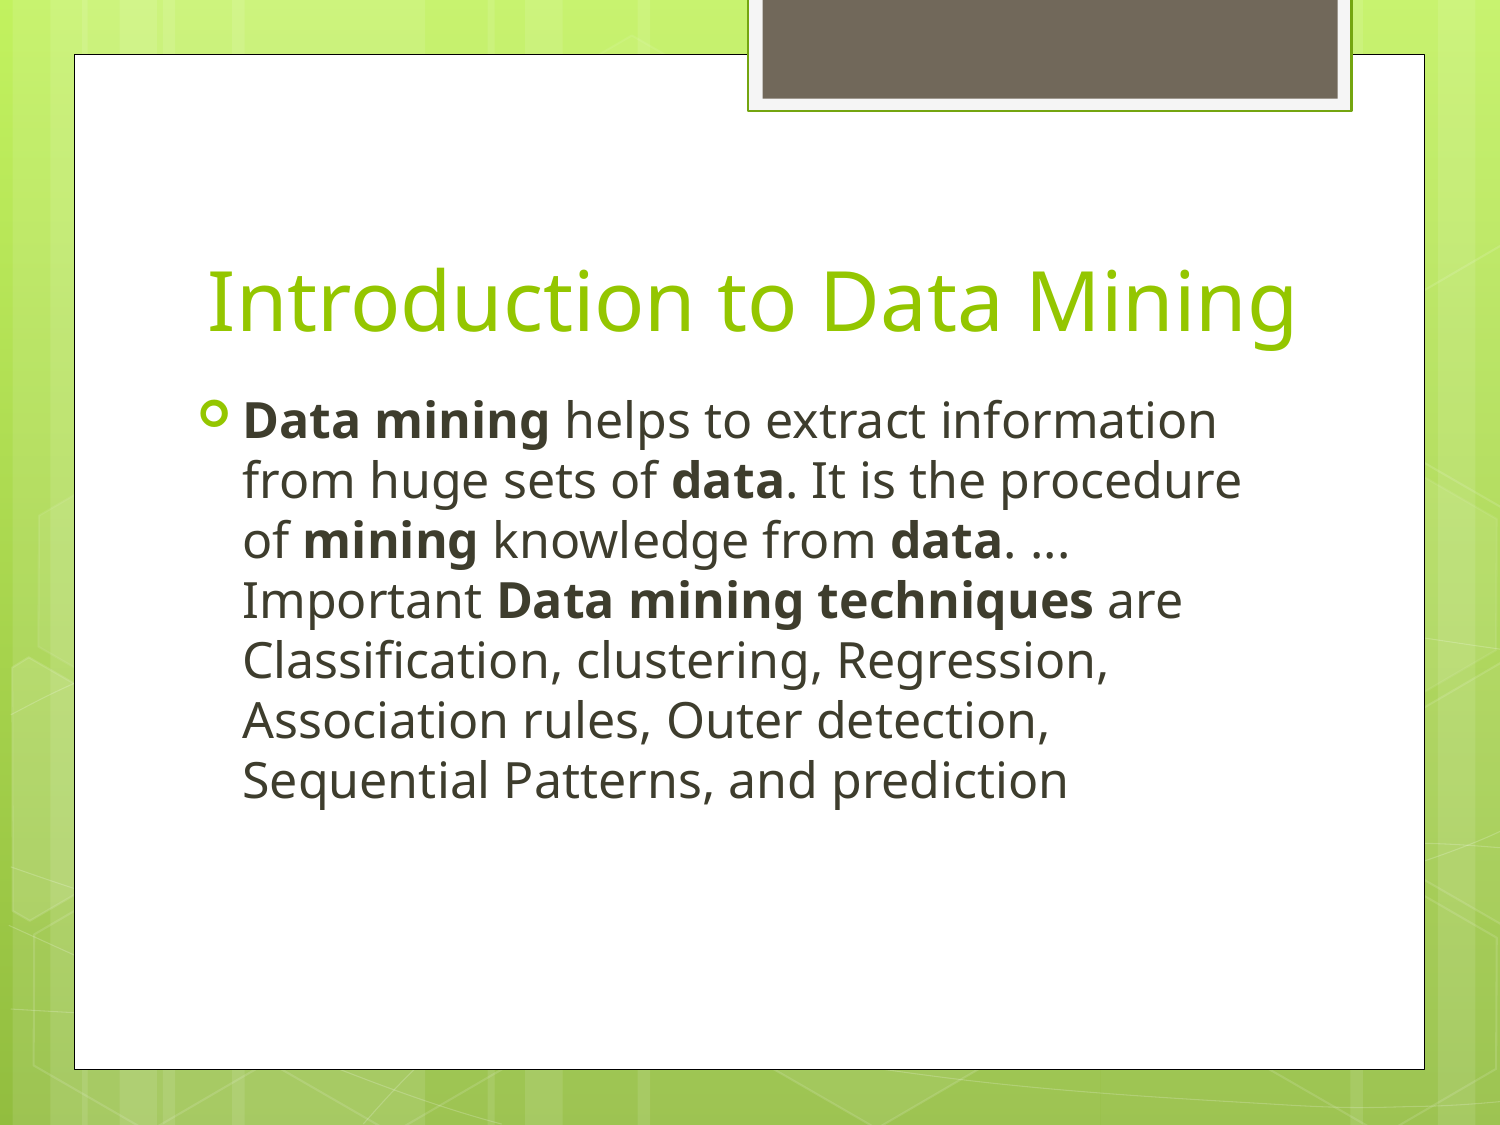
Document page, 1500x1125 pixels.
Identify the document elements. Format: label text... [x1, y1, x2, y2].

title Introduction to Data Mining [171, 168, 1324, 357]
list Data mining helps to extract information from huge sets of data. It is the procedure of mining knowledge from data. ... Important Data mining techniques are Classification, clustering, Regression, Association rules, Outer detection, Sequential Patterns, and prediction [171, 381, 1283, 957]
